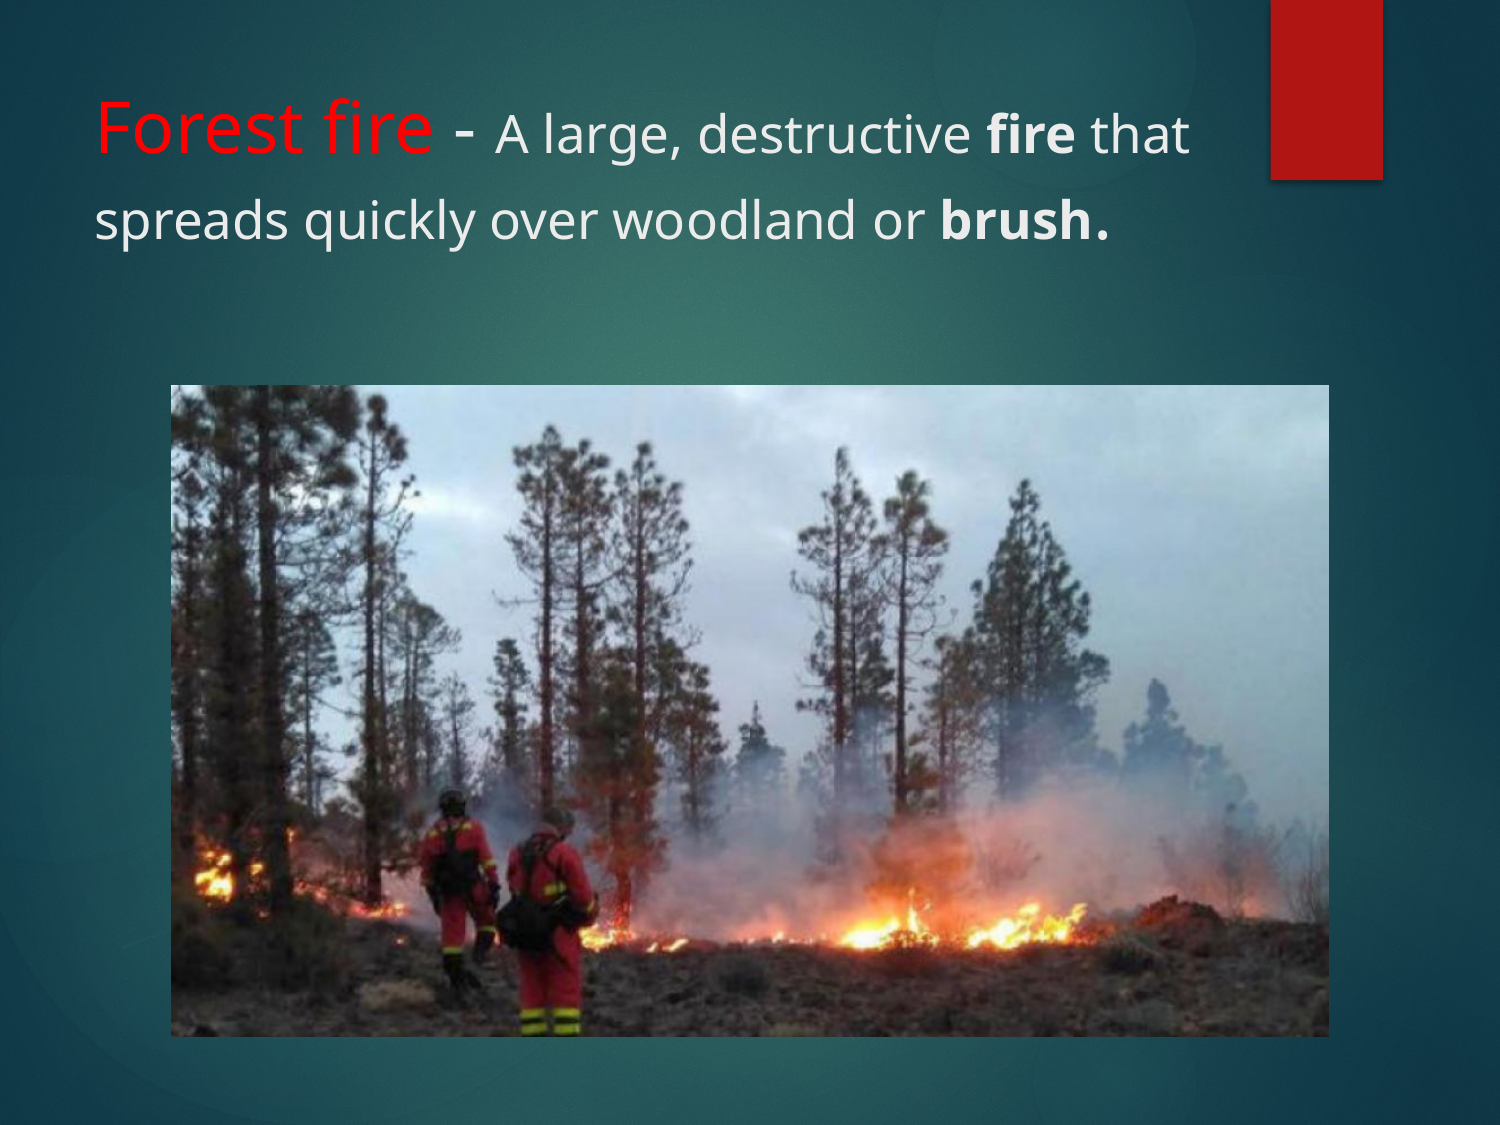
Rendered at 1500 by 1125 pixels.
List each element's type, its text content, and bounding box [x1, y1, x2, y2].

title Forest fire - A large, destructive fire that spreads quickly over woodland or brush. [79, 74, 1237, 304]
picture [170, 385, 1329, 1037]
